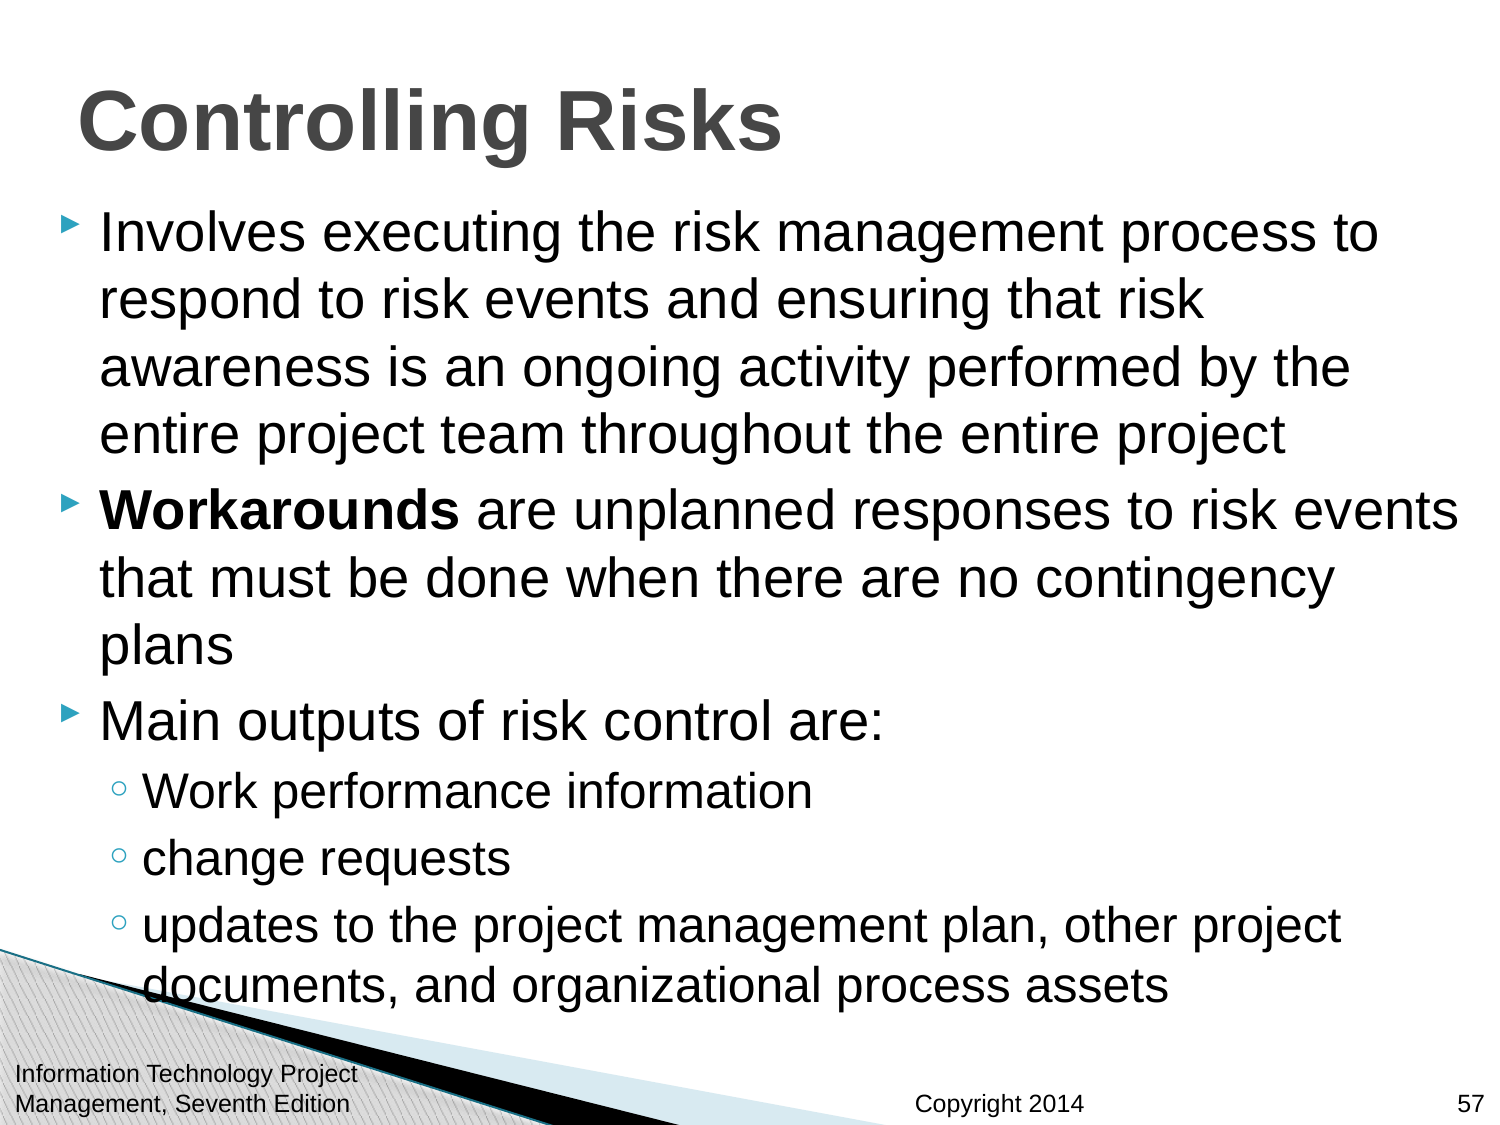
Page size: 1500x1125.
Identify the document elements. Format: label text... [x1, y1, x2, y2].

title Controlling Risks [62, 45, 1425, 188]
slide_number 57 [1408, 1065, 1500, 1125]
list Involves executing the risk management process to respond to risk events and ensuring that risk awareness is an ongoing activity performed by the entire project team throughout the entire project Workarounds are unplanned responses to risk events that must be done when there are no contingency plans Main outputs of risk control are: Work performance information change requests updates to the project management plan, other project documents, and organizational process assets [24, 187, 1500, 1051]
footer Information Technology Project Management, Seventh Edition [0, 1065, 425, 1125]
